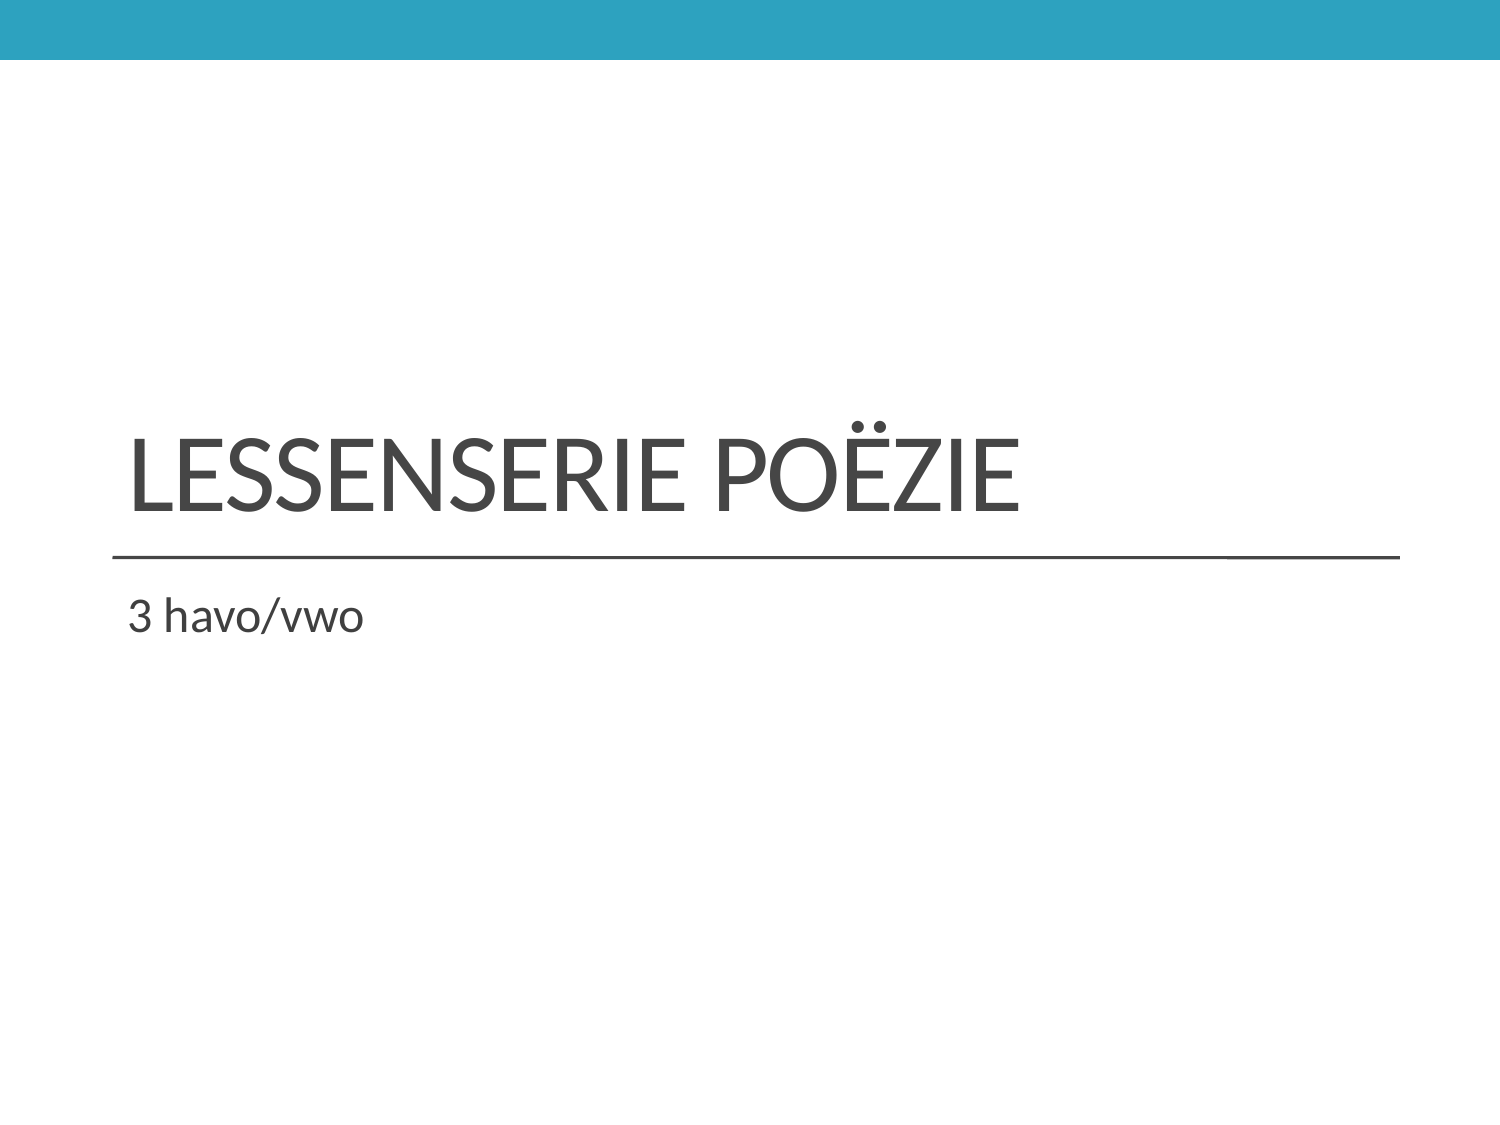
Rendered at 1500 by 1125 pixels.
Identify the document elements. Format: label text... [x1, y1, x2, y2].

subtitle 3 havo/vwo [112, 575, 1163, 863]
title Lessenserie poëzie [112, 224, 1400, 542]
